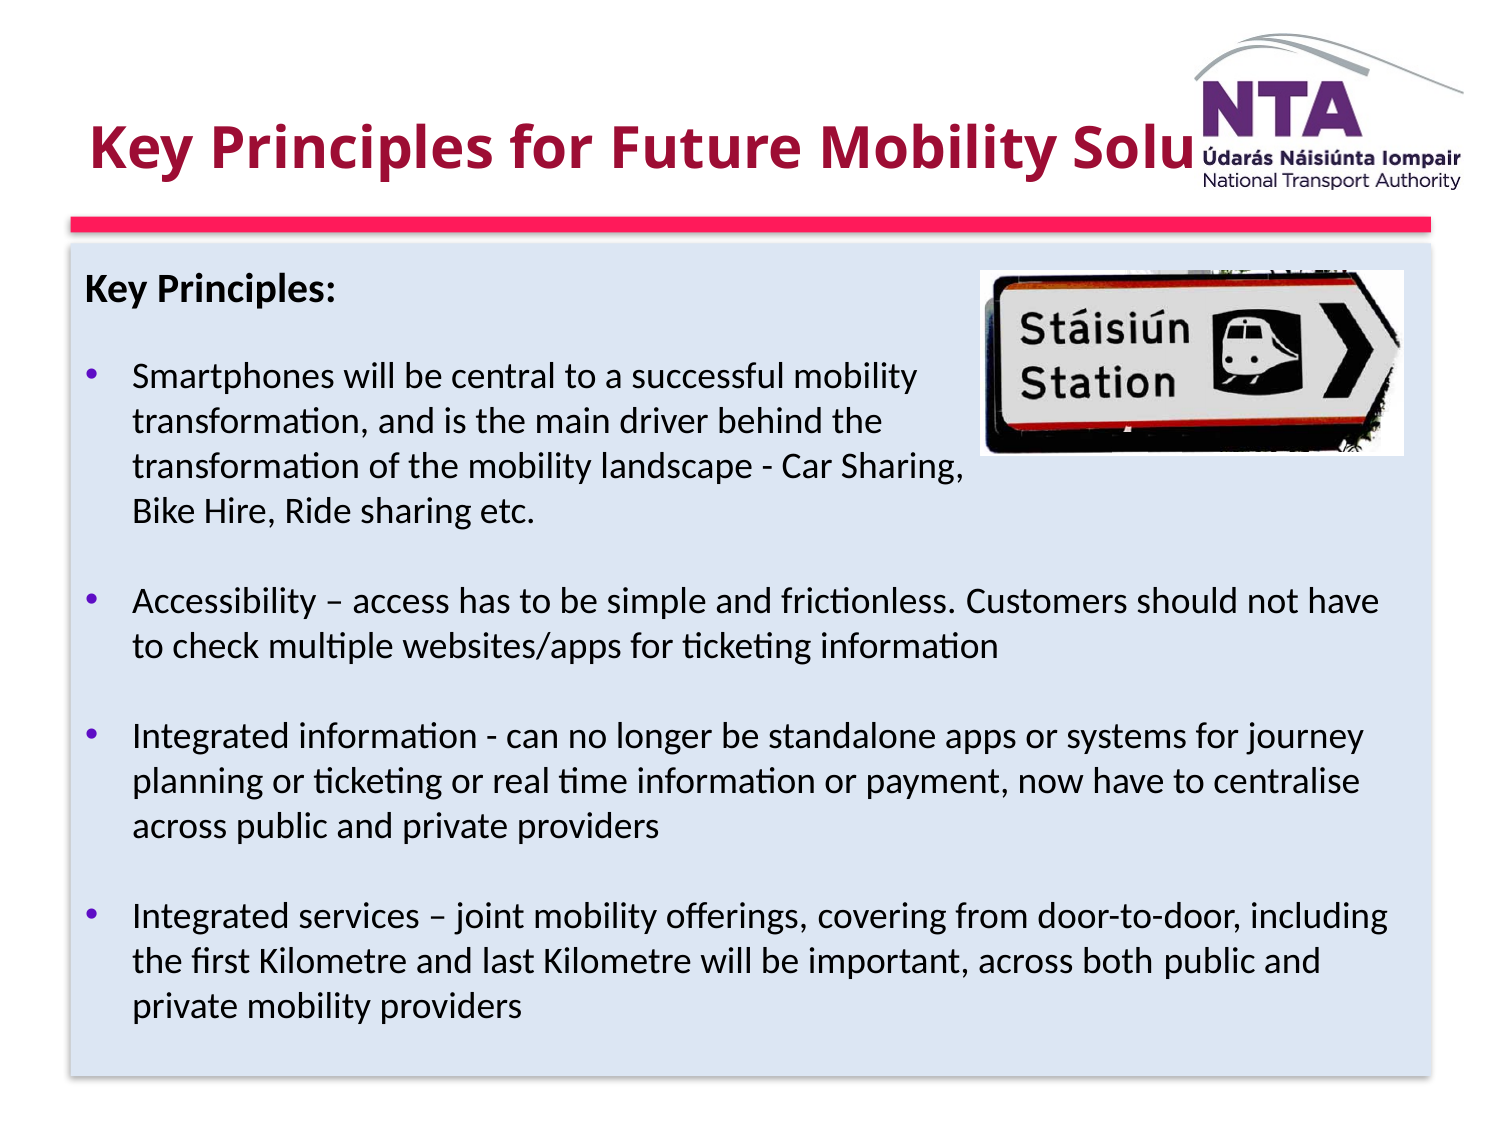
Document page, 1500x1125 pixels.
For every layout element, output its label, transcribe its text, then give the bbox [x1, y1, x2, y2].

picture [980, 270, 1405, 456]
text_box [70, 216, 1432, 233]
picture [1194, 32, 1464, 190]
text_box Key Principles for Future Mobility Solution [74, 102, 1189, 188]
text_box [70, 243, 1432, 1077]
text_box Key Principles: Smartphones will be central to a successful mobility transformation, and is the main driver behind the transformation of the mobility landscape - Car Sharing, Bike Hire, Ride sharing etc. Accessibility – access has to be simple and frictionless. Customers should not have to check multiple websites/apps for ticketing information Integrated information - can no longer be standalone apps or systems for journey planning or ticketing or real time information or payment, now have to centralise across public and private providers Integrated services – joint mobility offerings, covering from door-to-door, including the first Kilometre and last Kilometre will be important, across both public and private mobility providers [70, 253, 1431, 1073]
